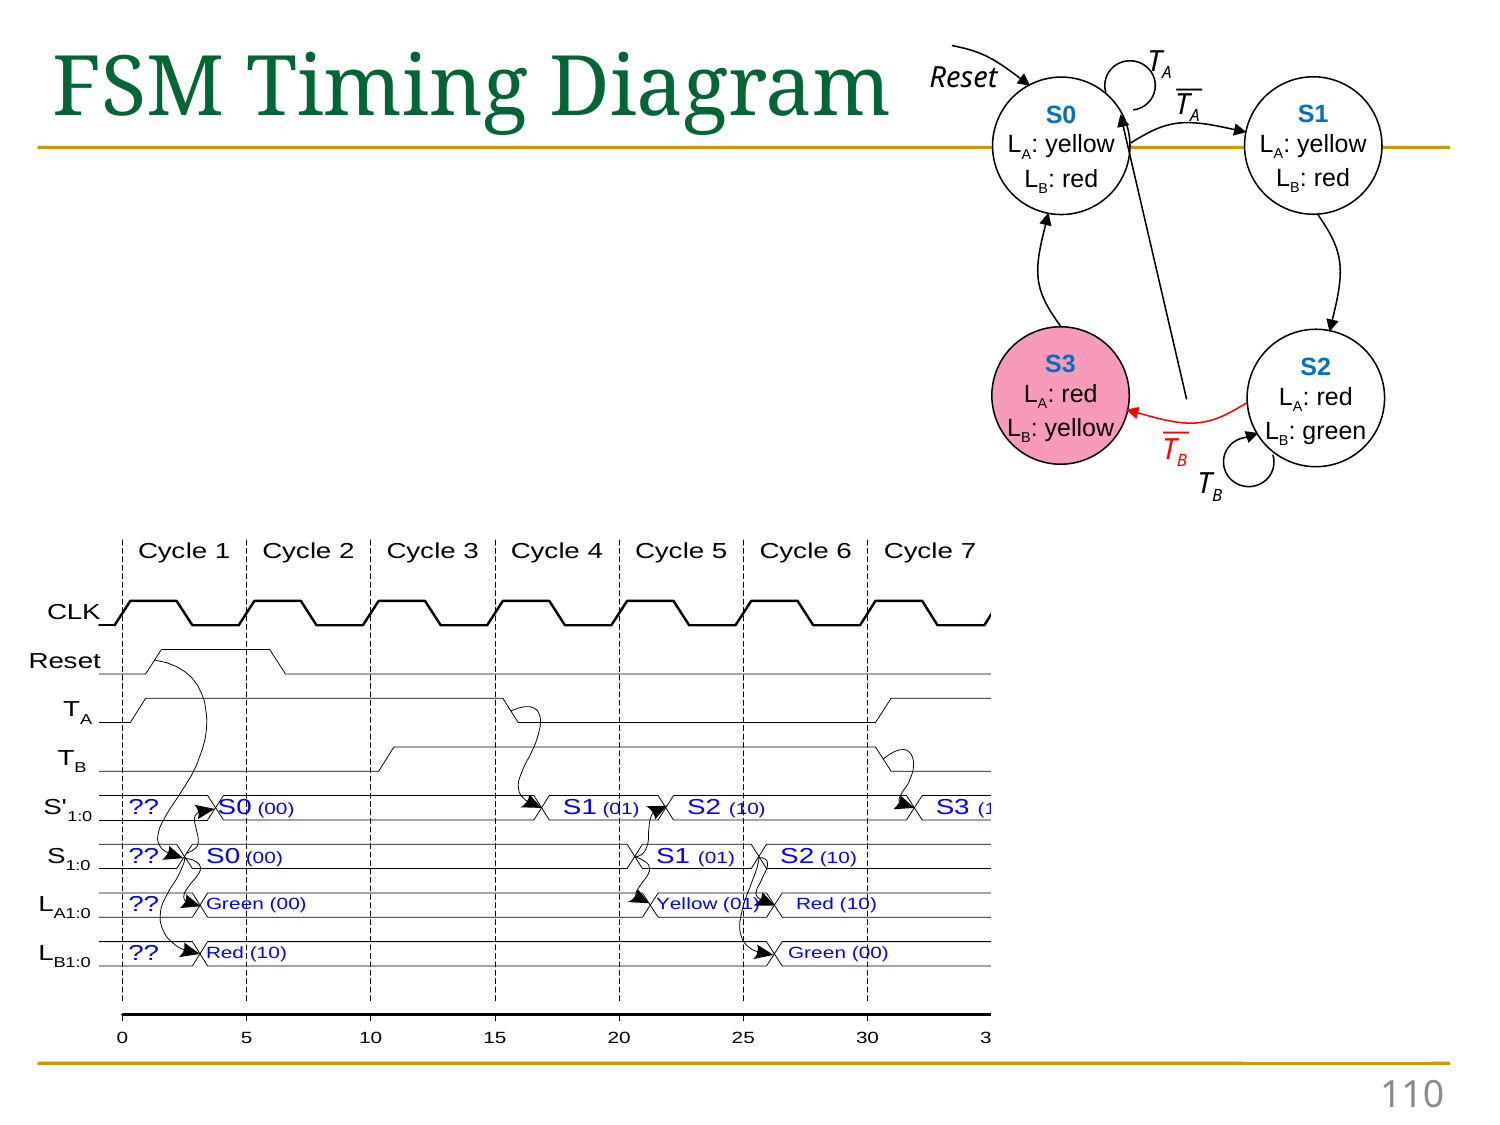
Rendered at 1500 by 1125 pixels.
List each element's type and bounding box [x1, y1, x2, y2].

slide_number [1121, 1066, 1460, 1125]
title [1013, 78, 1026, 90]
title [37, 24, 1450, 200]
title [1143, 134, 1232, 200]
title [1143, 90, 1160, 134]
text_box [914, 35, 1397, 512]
list [0, 524, 1476, 1066]
